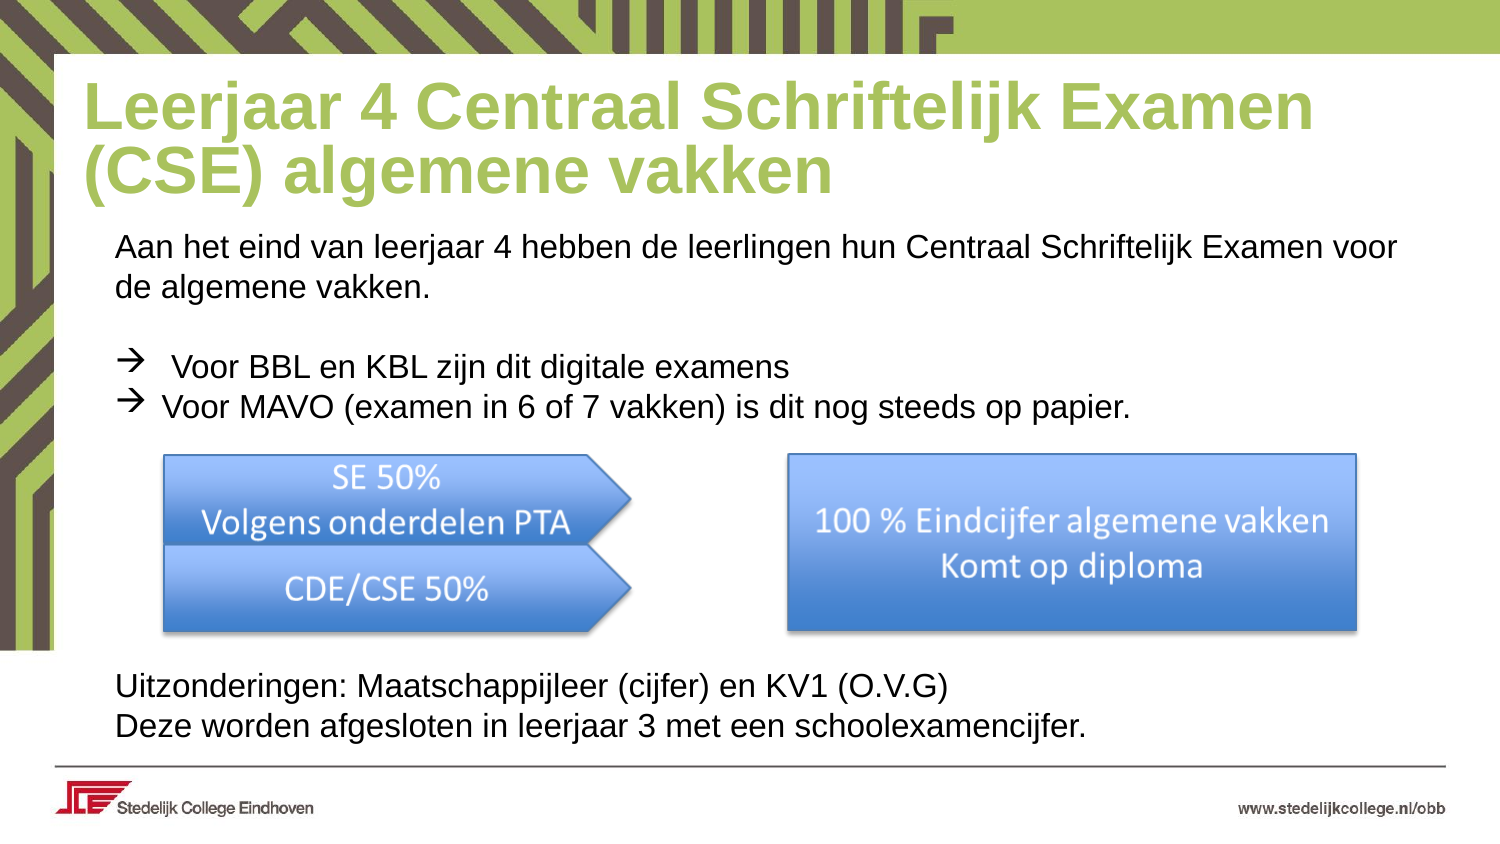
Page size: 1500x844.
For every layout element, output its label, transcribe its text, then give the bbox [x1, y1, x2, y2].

picture [0, 0, 1500, 844]
text_box Aan het eind van leerjaar 4 hebben de leerlingen hun Centraal Schriftelijk Examen voor de algemene vakken. Voor BBL en KBL zijn dit digitale examens Voor MAVO (examen in 6 of 7 vakken) is dit nog steeds op papier. Uitzonderingen: Maatschappijleer (cijfer) en KV1 (O.V.G) Deze worden afgesloten in leerjaar 3 met een schoolexamencijfer. [99, 210, 1421, 728]
list Leerjaar 4 Centraal Schriftelijk Examen (CSE) algemene vakken [68, 70, 1474, 256]
